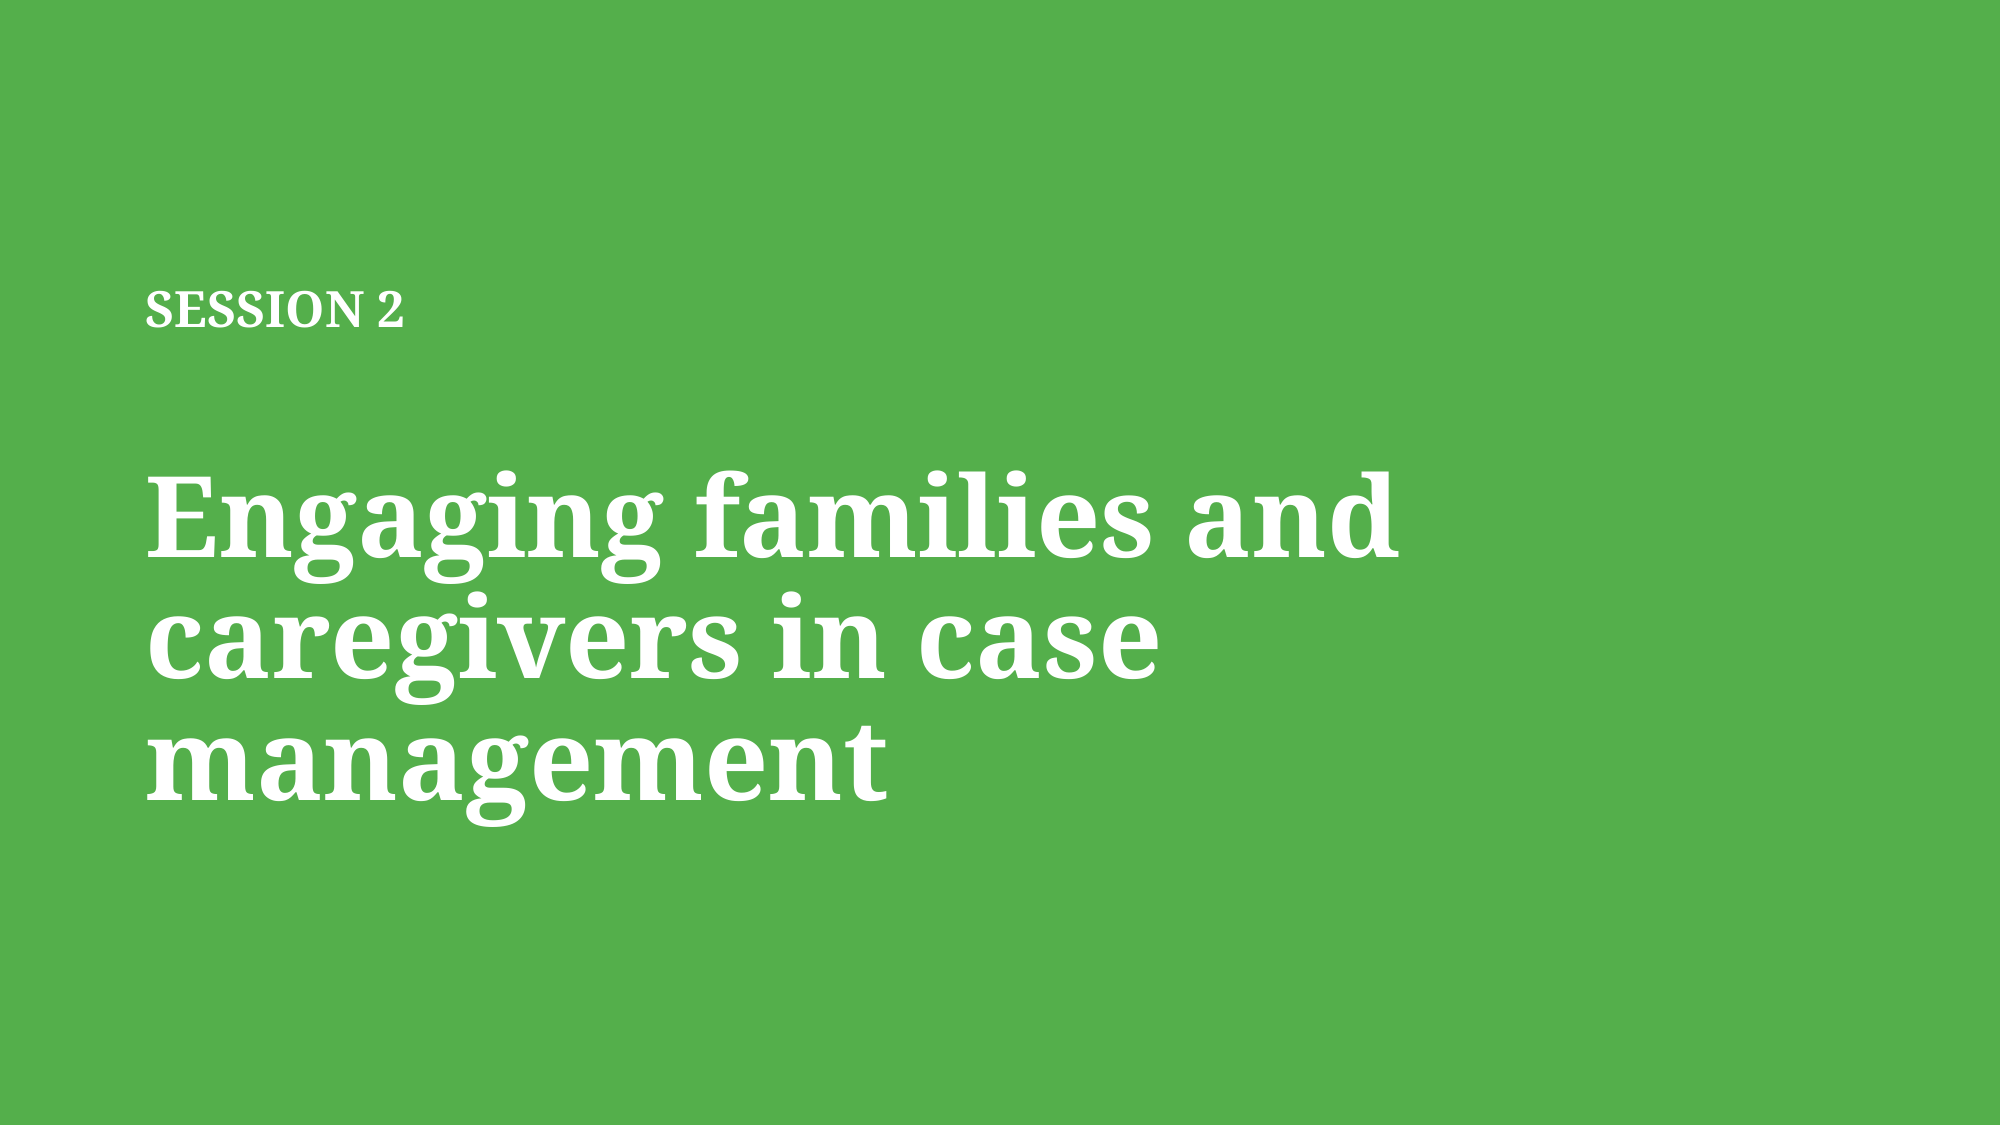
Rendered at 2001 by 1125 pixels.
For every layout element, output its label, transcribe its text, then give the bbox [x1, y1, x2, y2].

title SESSION 2 Engaging families and caregivers in case management [130, 508, 1779, 601]
